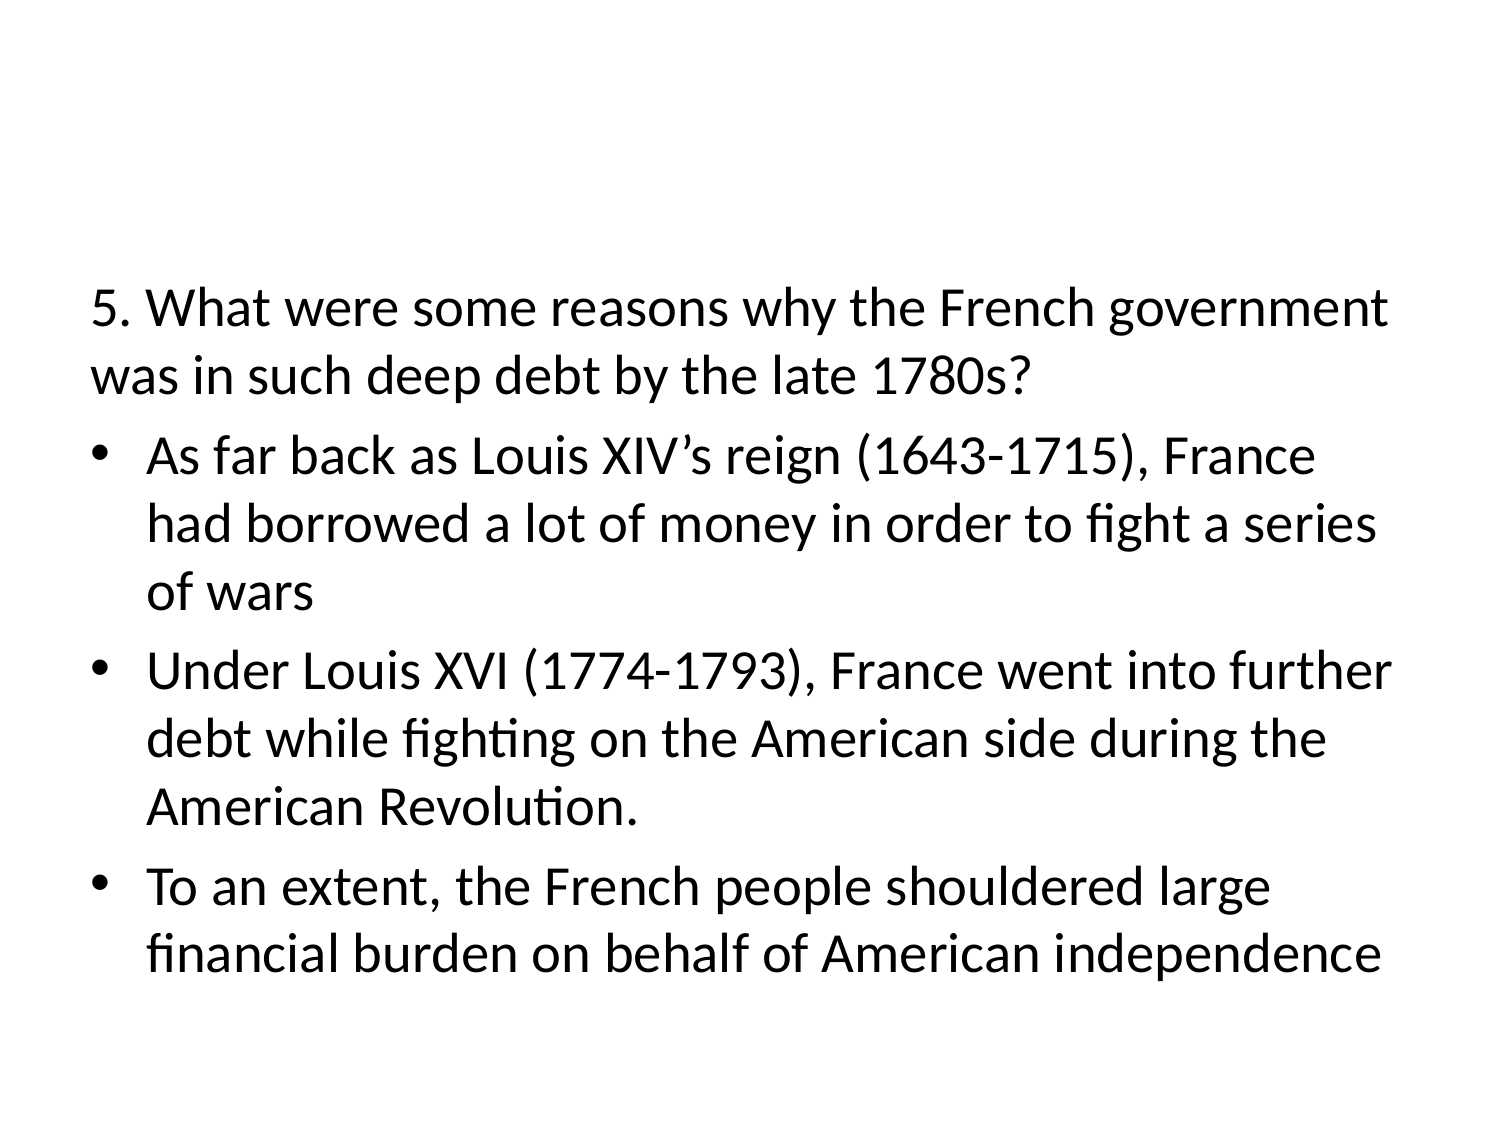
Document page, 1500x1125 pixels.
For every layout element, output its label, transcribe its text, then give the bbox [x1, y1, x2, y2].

list 5. What were some reasons why the French government was in such deep debt by the late 1780s? As far back as Louis XIV’s reign (1643-1715), France had borrowed a lot of money in order to fight a series of wars Under Louis XVI (1774-1793), France went into further debt while fighting on the American side during the American Revolution. To an extent, the French people shouldered large financial burden on behalf of American independence [75, 262, 1425, 1005]
